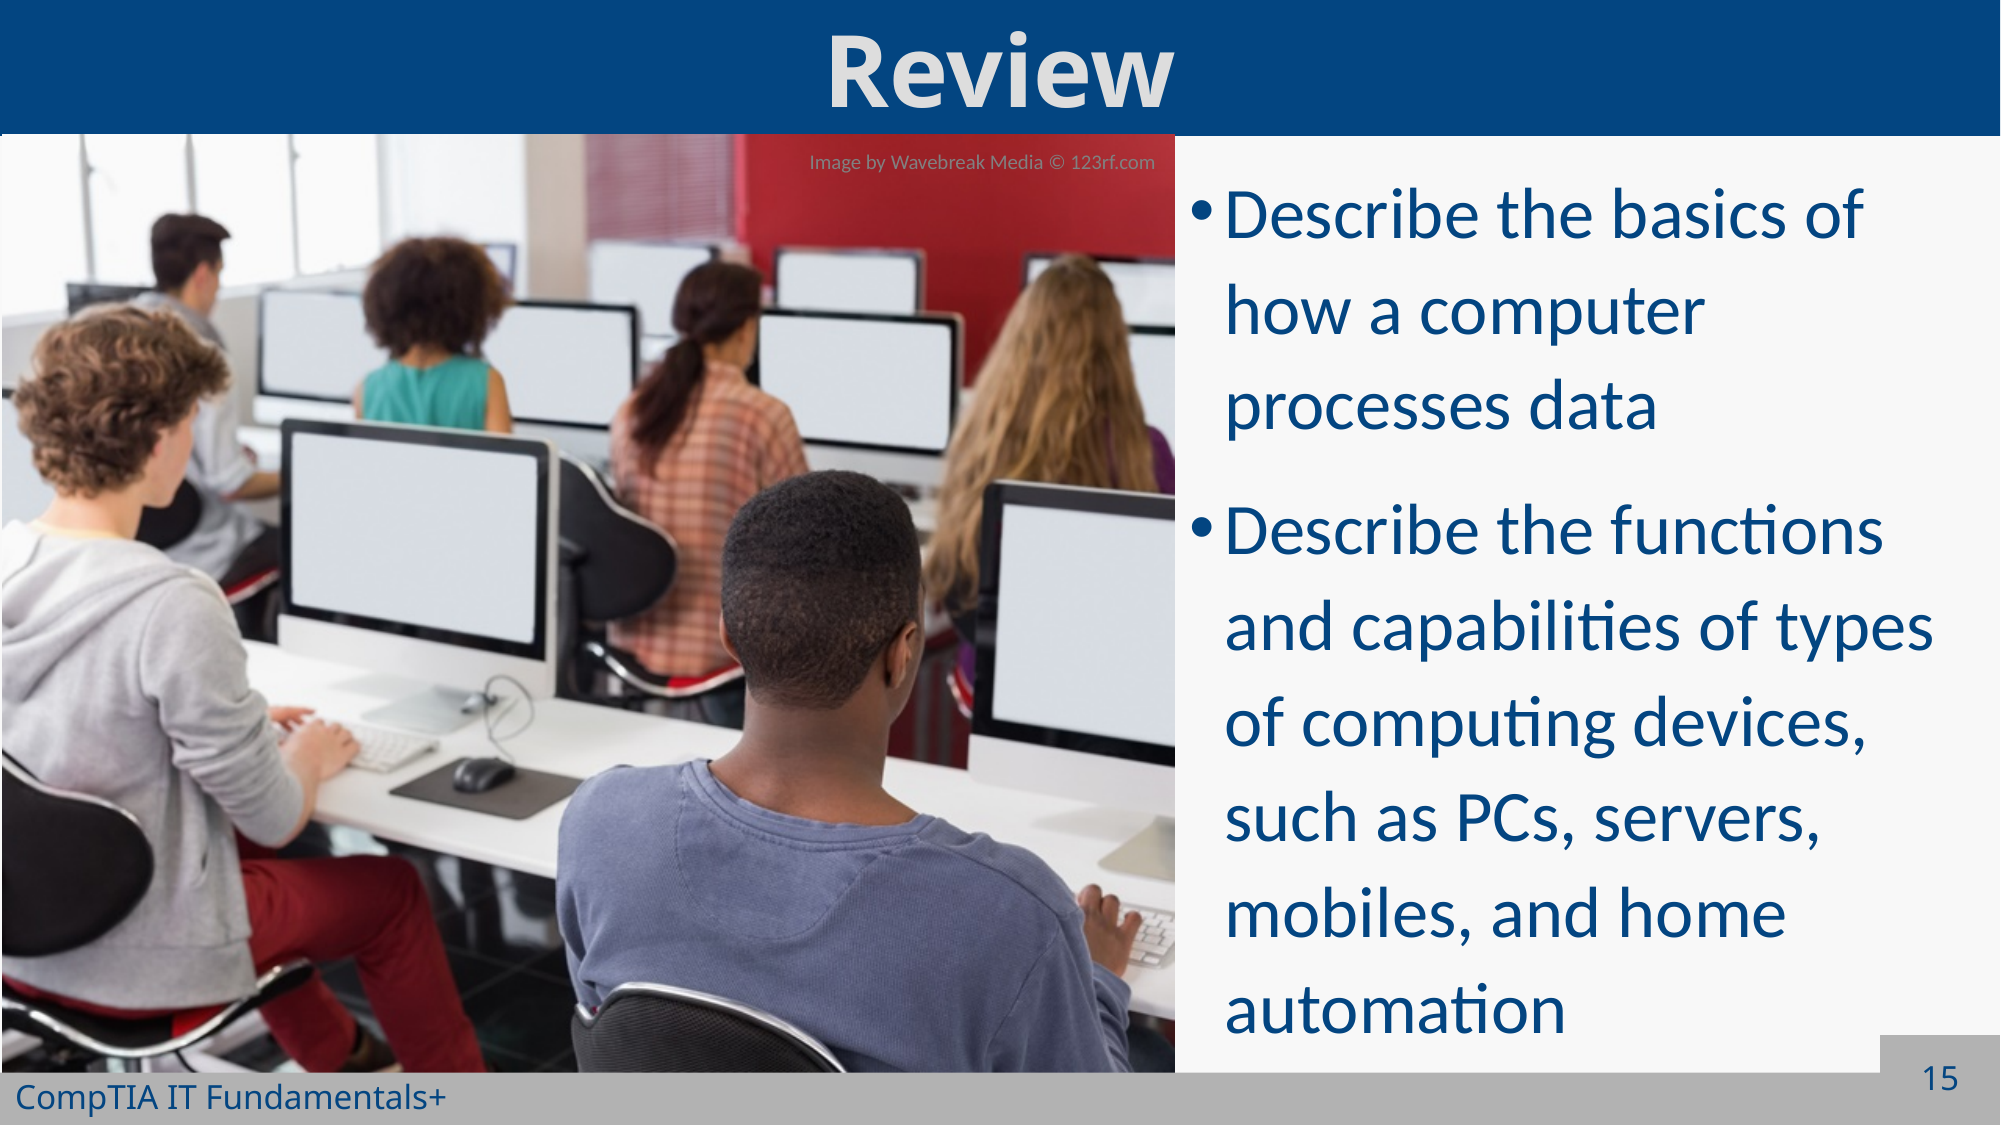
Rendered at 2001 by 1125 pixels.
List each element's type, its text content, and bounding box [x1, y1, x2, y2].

list Describe the basics of how a computer processes data Describe the functions and capabilities of types of computing devices, such as PCs, servers, mobiles, and home automation [1174, 149, 2000, 1065]
picture [2, 134, 1175, 1072]
footer CompTIA IT Fundamentals+ [0, 1072, 1880, 1125]
slide_number 15 [1880, 1035, 2000, 1125]
